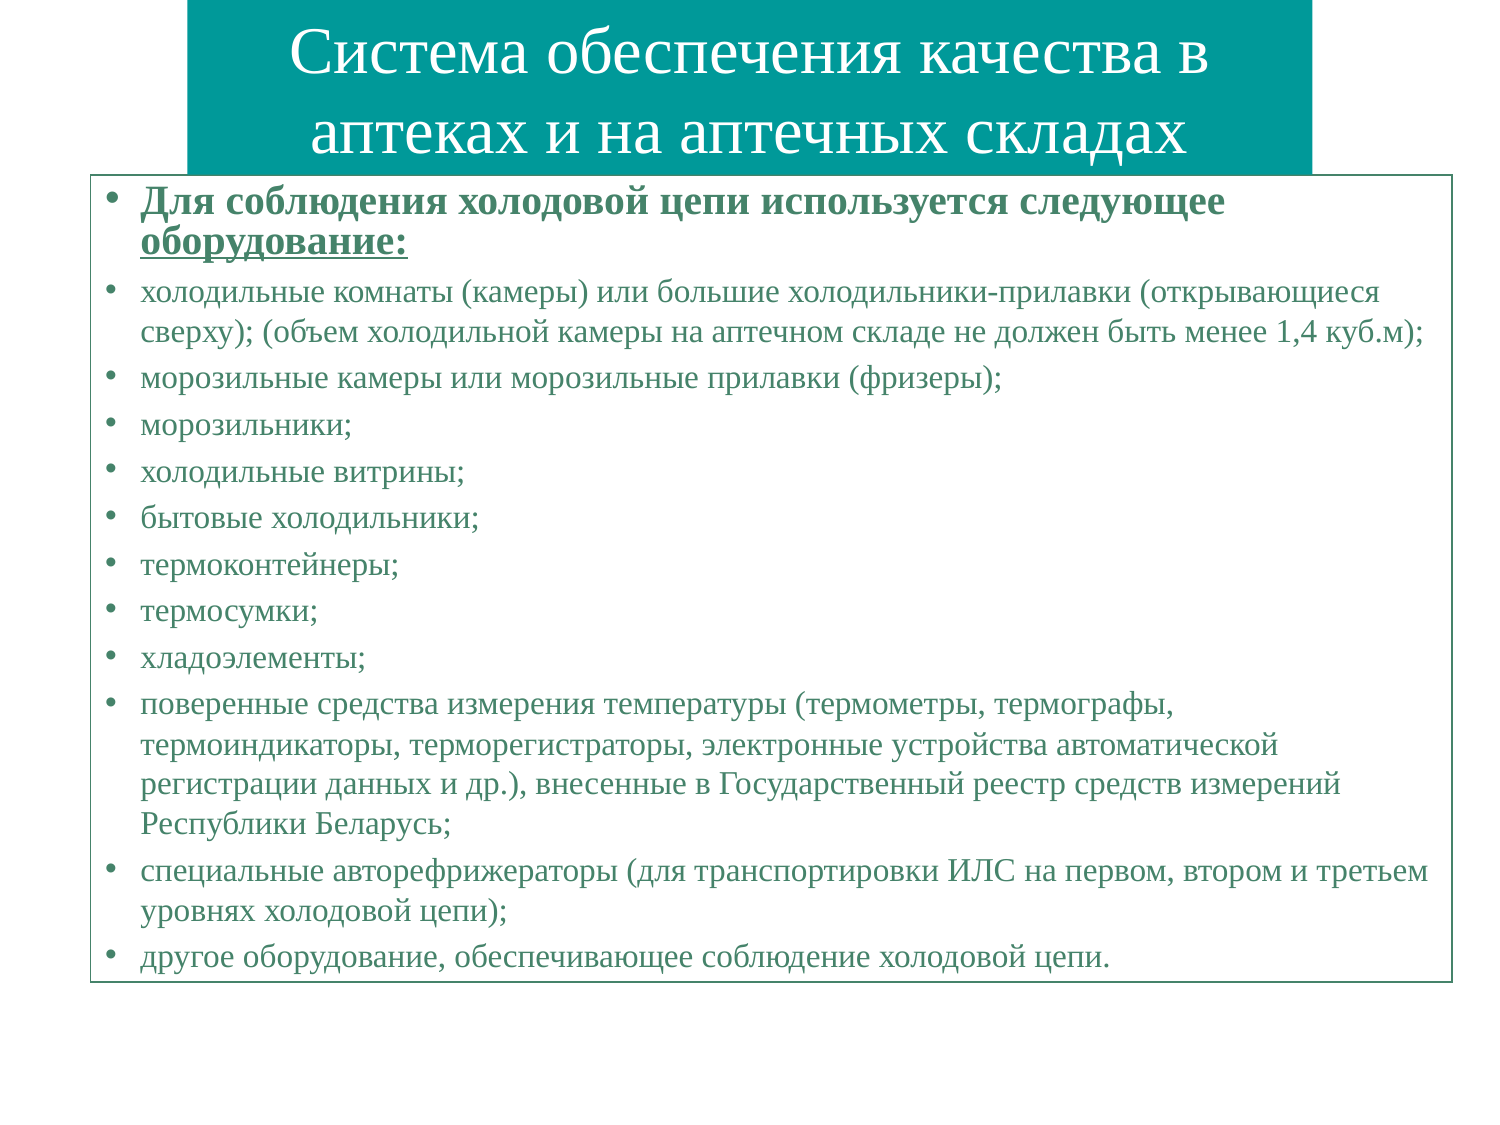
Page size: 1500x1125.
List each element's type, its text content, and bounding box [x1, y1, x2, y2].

text_box Система обеспечения качества в аптеках и на аптечных складах [187, 0, 1313, 175]
text_box Для соблюдения холодовой цепи используется следующее оборудование: холодильные комнаты (камеры) или большие холодильники-прилавки (открывающиеся сверху); (объем холодильной камеры на аптечном складе не должен быть менее 1,4 куб.м); морозильные камеры или морозильные прилавки (фризеры); морозильники; холодильные витрины; бытовые холодильники; термоконтейнеры; термосумки; хладоэлементы; поверенные средства измерения температуры (термометры, термографы, термоиндикаторы, терморегистраторы, электронные устройства автоматической регистрации данных и др.), внесенные в Государственный реестр средств измерений Республики Беларусь; специальные авторефрижераторы (для транспортировки ИЛС на первом, втором и третьем уровнях холодовой цепи); другое оборудование, обеспечивающее соблюдение холодовой цепи. [90, 174, 1452, 982]
